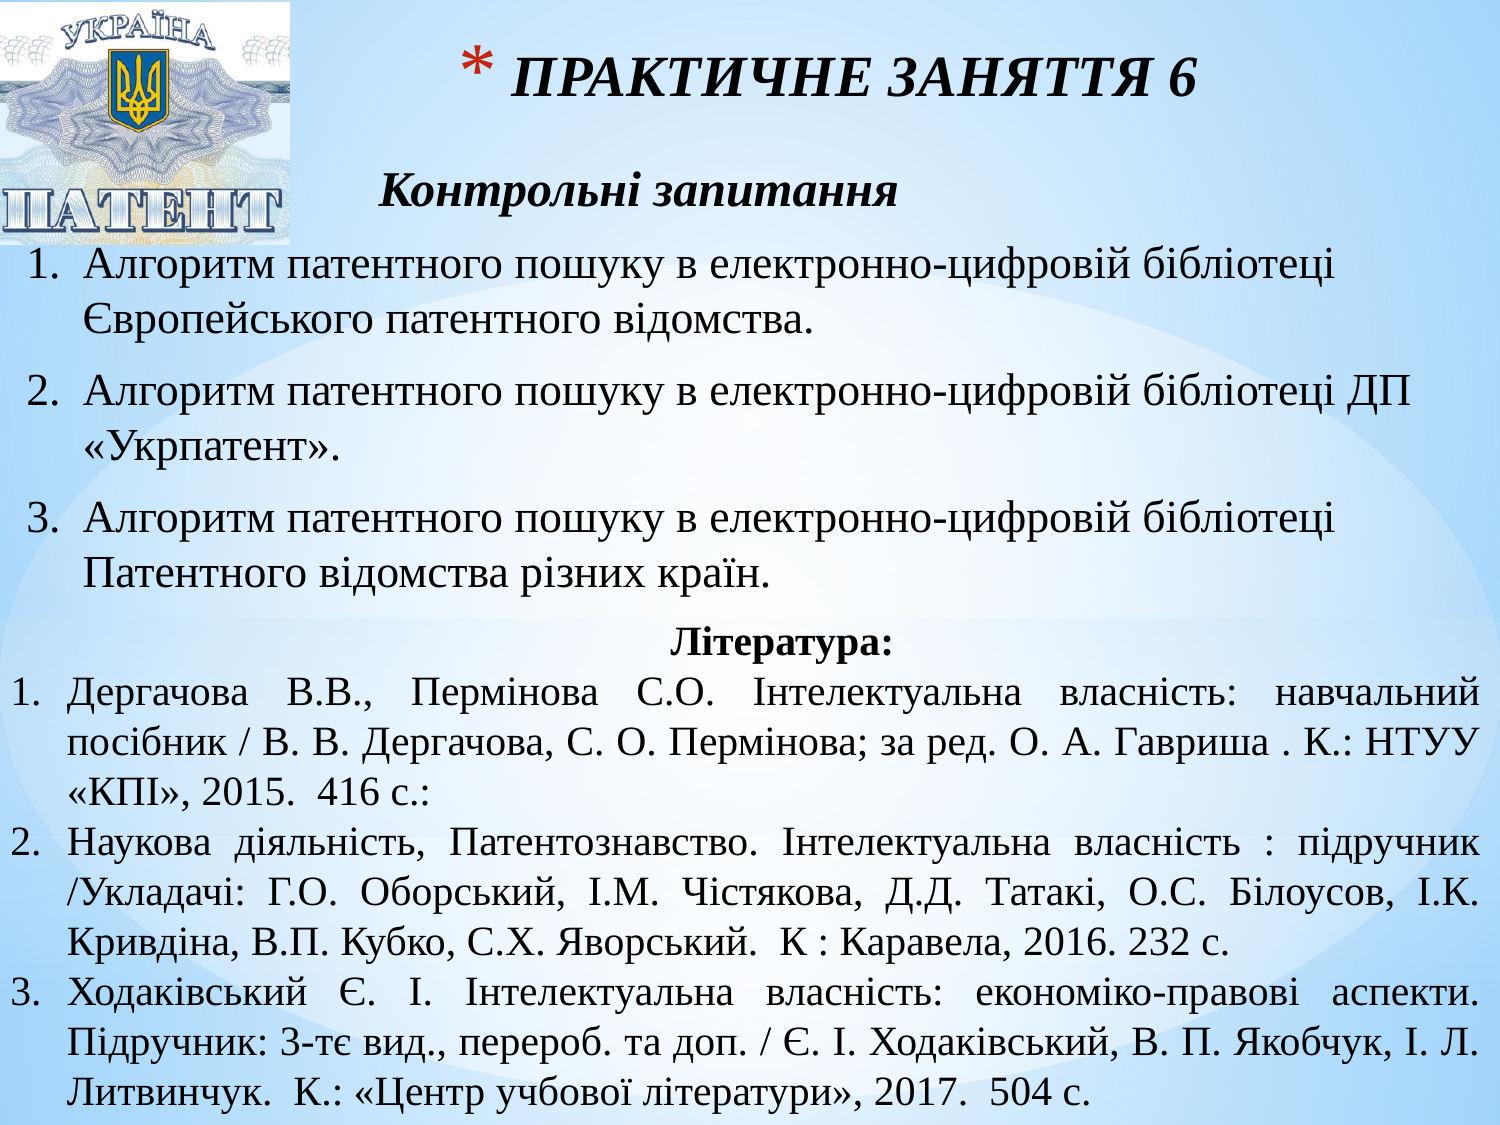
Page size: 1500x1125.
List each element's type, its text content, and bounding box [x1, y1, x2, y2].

text_box Контрольні запитання Алгоритм патентного пошуку в електронно-цифровій бібліотеці Європейського патентного відомства. Алгоритм патентного пошуку в електронно-цифровій бібліотеці ДП «Укрпатент». Алгоритм патентного пошуку в електронно-цифровій бібліотеці Патентного відомства різних країн. [11, 149, 1500, 664]
text_box Література: Дергачова В.В., Пермінова С.О. Інтелектуальна власність: навчальний посібник / В. В. Дергачова, С. О. Пермінова; за ред. О. А. Гавриша . К.: НТУУ «КПІ», 2015. 416 с.: Наукова діяльність, Патентознавство. Інтелектуальна власність : підручник /Укладачі: Г.О. Оборський, І.М. Чістякова, Д.Д. Татакі, О.С. Білоусов, І.К. Кривдіна, В.П. Кубко, С.Х. Яворський. К : Каравела, 2016. 232 с. Ходаківський Є. І. Інтелектуальна власність: економіко-правові аспекти. Підручник: 3-тє вид., перероб. та доп. / Є. І. Ходаківський, В. П. Якобчук, І. Л. Литвинчук. К.: «Центр учбової літератури», 2017. 504 с. [0, 606, 1496, 1122]
title ПРАКТИЧНЕ ЗАНЯТТЯ 6 [295, 30, 1427, 114]
picture [0, 2, 290, 245]
